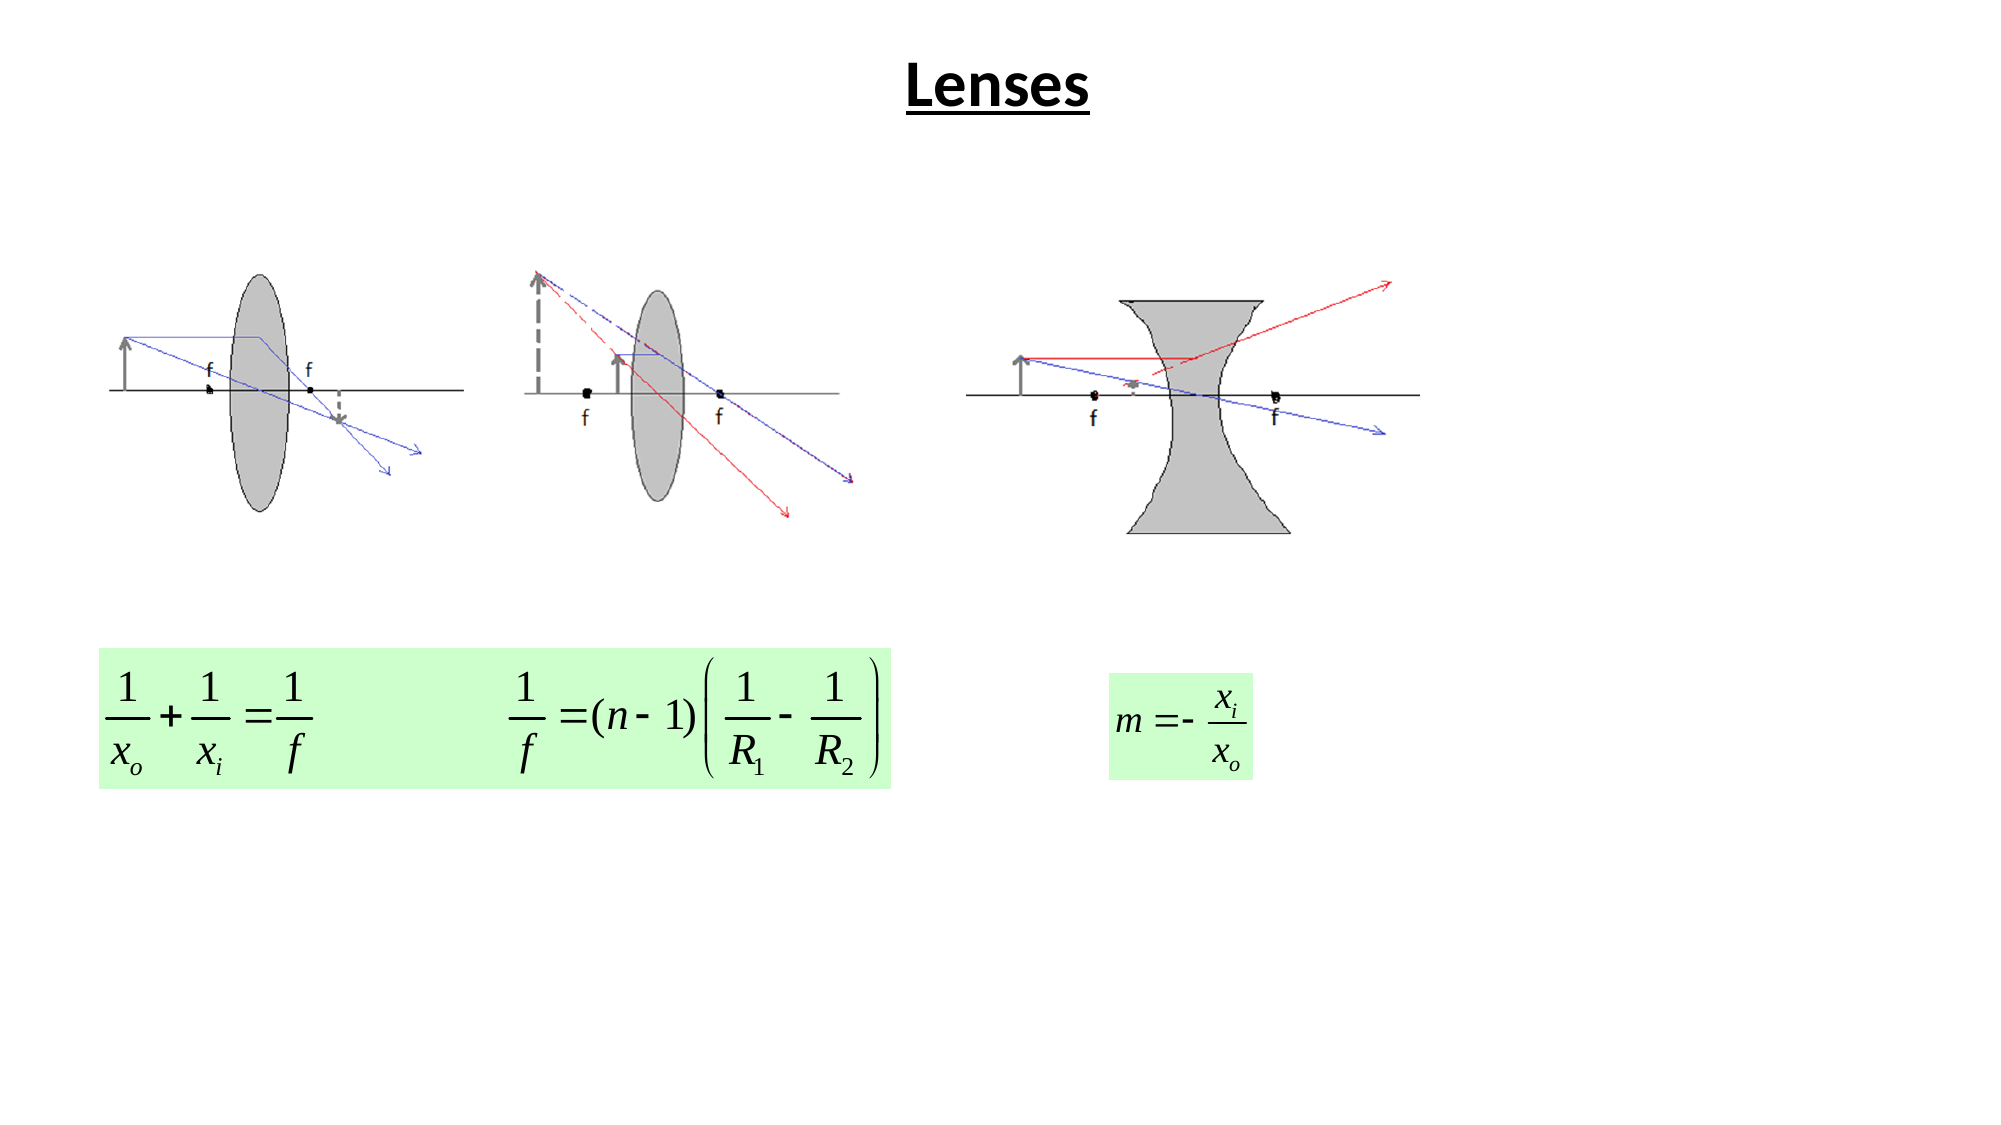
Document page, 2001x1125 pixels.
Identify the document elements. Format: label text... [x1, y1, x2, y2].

picture [956, 253, 1427, 548]
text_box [98, 647, 892, 789]
text_box Lenses [891, 32, 1150, 127]
picture [85, 241, 892, 535]
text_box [1108, 672, 1254, 780]
